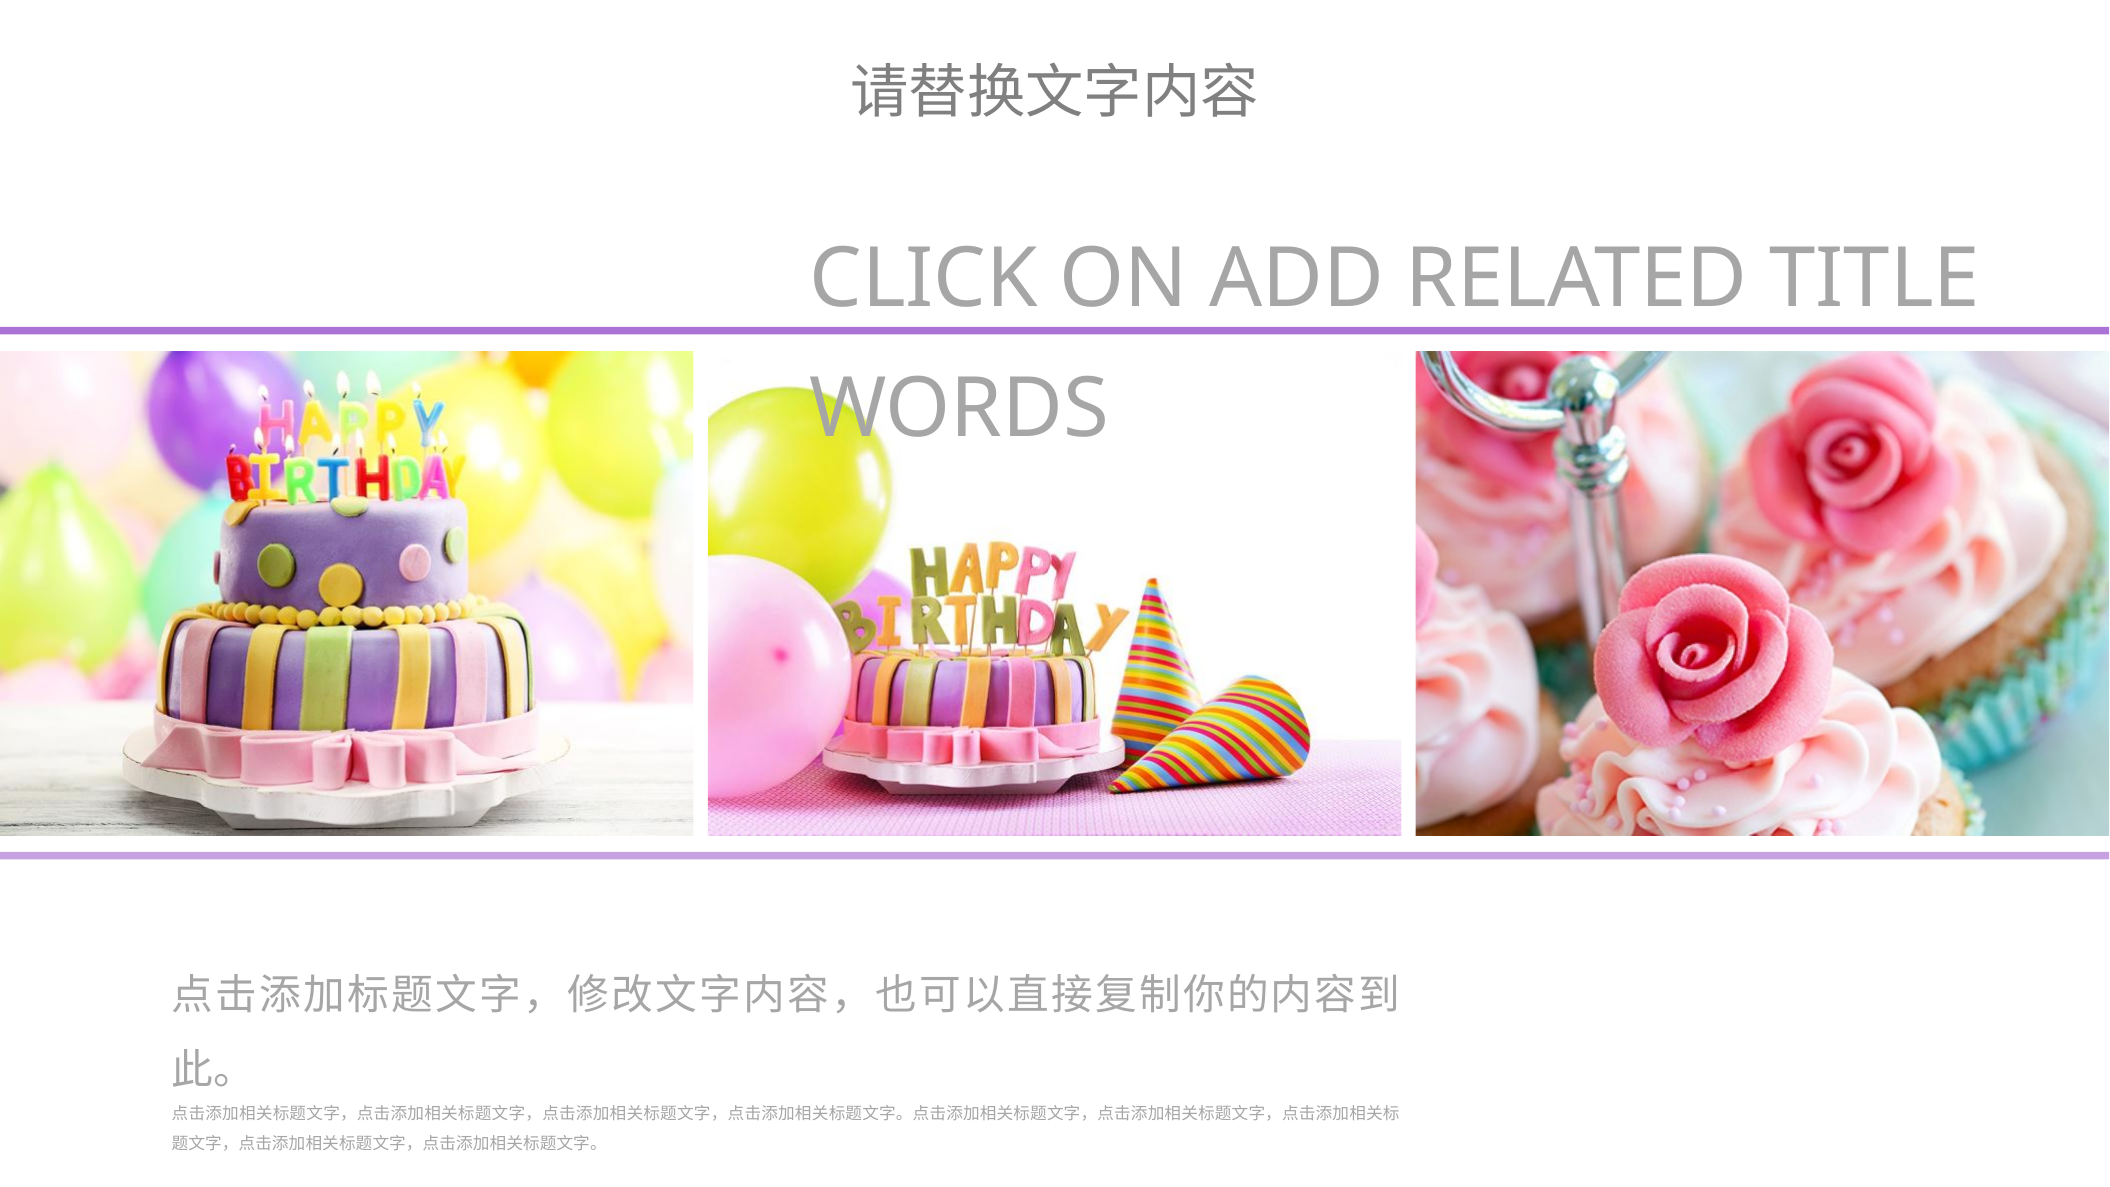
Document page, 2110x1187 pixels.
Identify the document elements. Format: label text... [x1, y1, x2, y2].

text_box CLICK ON ADD RELATED TITLE WORDS [794, 185, 2110, 461]
text_box [1415, 461, 2110, 836]
text_box [0, 851, 2110, 860]
text_box [0, 326, 794, 335]
text_box 请替换文字内容 [820, 32, 1289, 124]
text_box [707, 350, 1402, 836]
text_box 点击添加标题文字，修改文字内容，也可以直接复制你的内容到此。 点击添加相关标题文字，点击添加相关标题文字，点击添加相关标题文字，点击添加相关标题文字。点击添加相关标题文字，点击添加相关标题文字，点击添加相关标题文字，点击添加相关标题文字，点击添加相关标题文字。 [156, 935, 1416, 1161]
text_box [0, 350, 694, 836]
